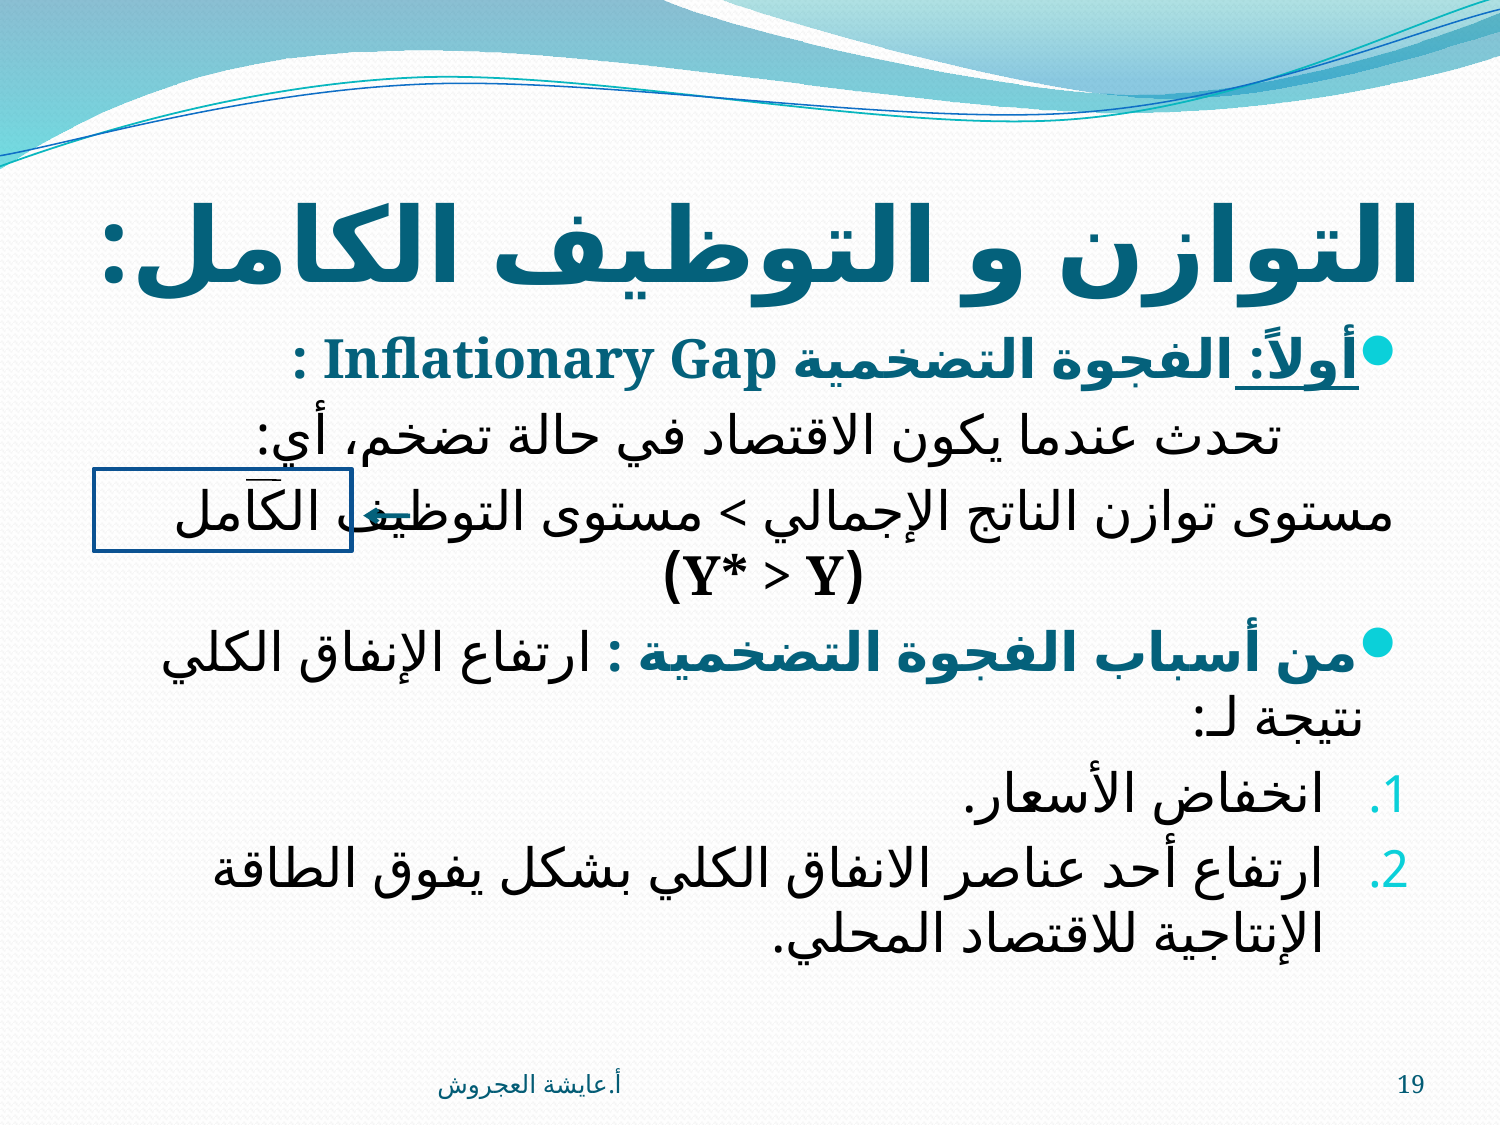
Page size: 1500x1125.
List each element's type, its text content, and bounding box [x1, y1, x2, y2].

list أولاً: الفجوة التضخمية Inflationary Gap : تحدث عندما يكون الاقتصاد في حالة تضخم، أي: مستوى توازن الناتج الإجمالي > مستوى التوظيف الكامل (Y* > Y) من أسباب الفجوة التضخمية : ارتفاع الإنفاق الكلي نتيجة لـ: انخفاض الأسعار. ارتفاع أحد عناصر الانفاق الكلي بشكل يفوق الطاقة الإنتاجية للاقتصاد المحلي. [75, 317, 1425, 1038]
footer أ.عايشة العجروش [437, 1042, 988, 1103]
slide_number 19 [1299, 1042, 1425, 1103]
text_box [92, 467, 354, 553]
title التوازن و التوظيف الكامل: [75, 115, 1425, 303]
